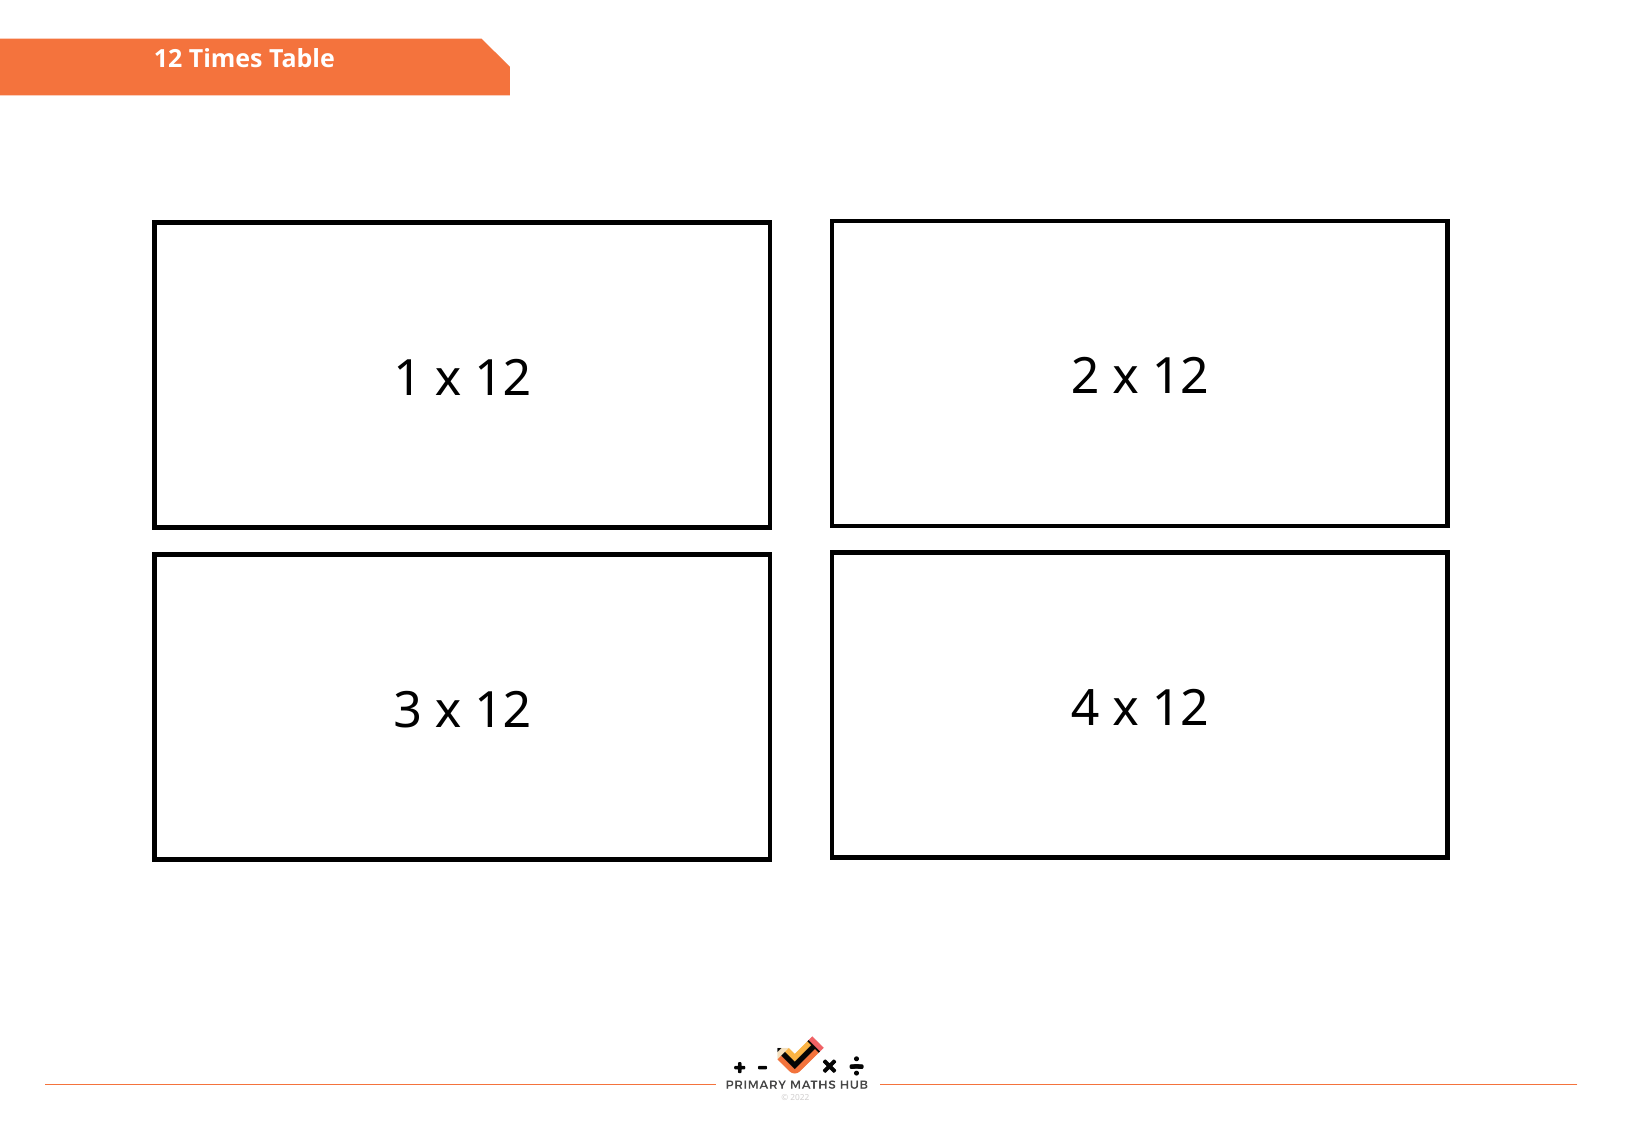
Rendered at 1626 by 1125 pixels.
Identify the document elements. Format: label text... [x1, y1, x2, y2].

text_box 4 x 12 [831, 552, 1449, 859]
text_box 2 x 12 [831, 220, 1449, 527]
text_box 3 x 12 [153, 553, 771, 860]
text_box © 2022 [720, 1084, 870, 1110]
text_box 12 Times Table [0, 37, 511, 97]
picture [722, 1034, 872, 1094]
text_box 1 x 12 [153, 222, 771, 529]
